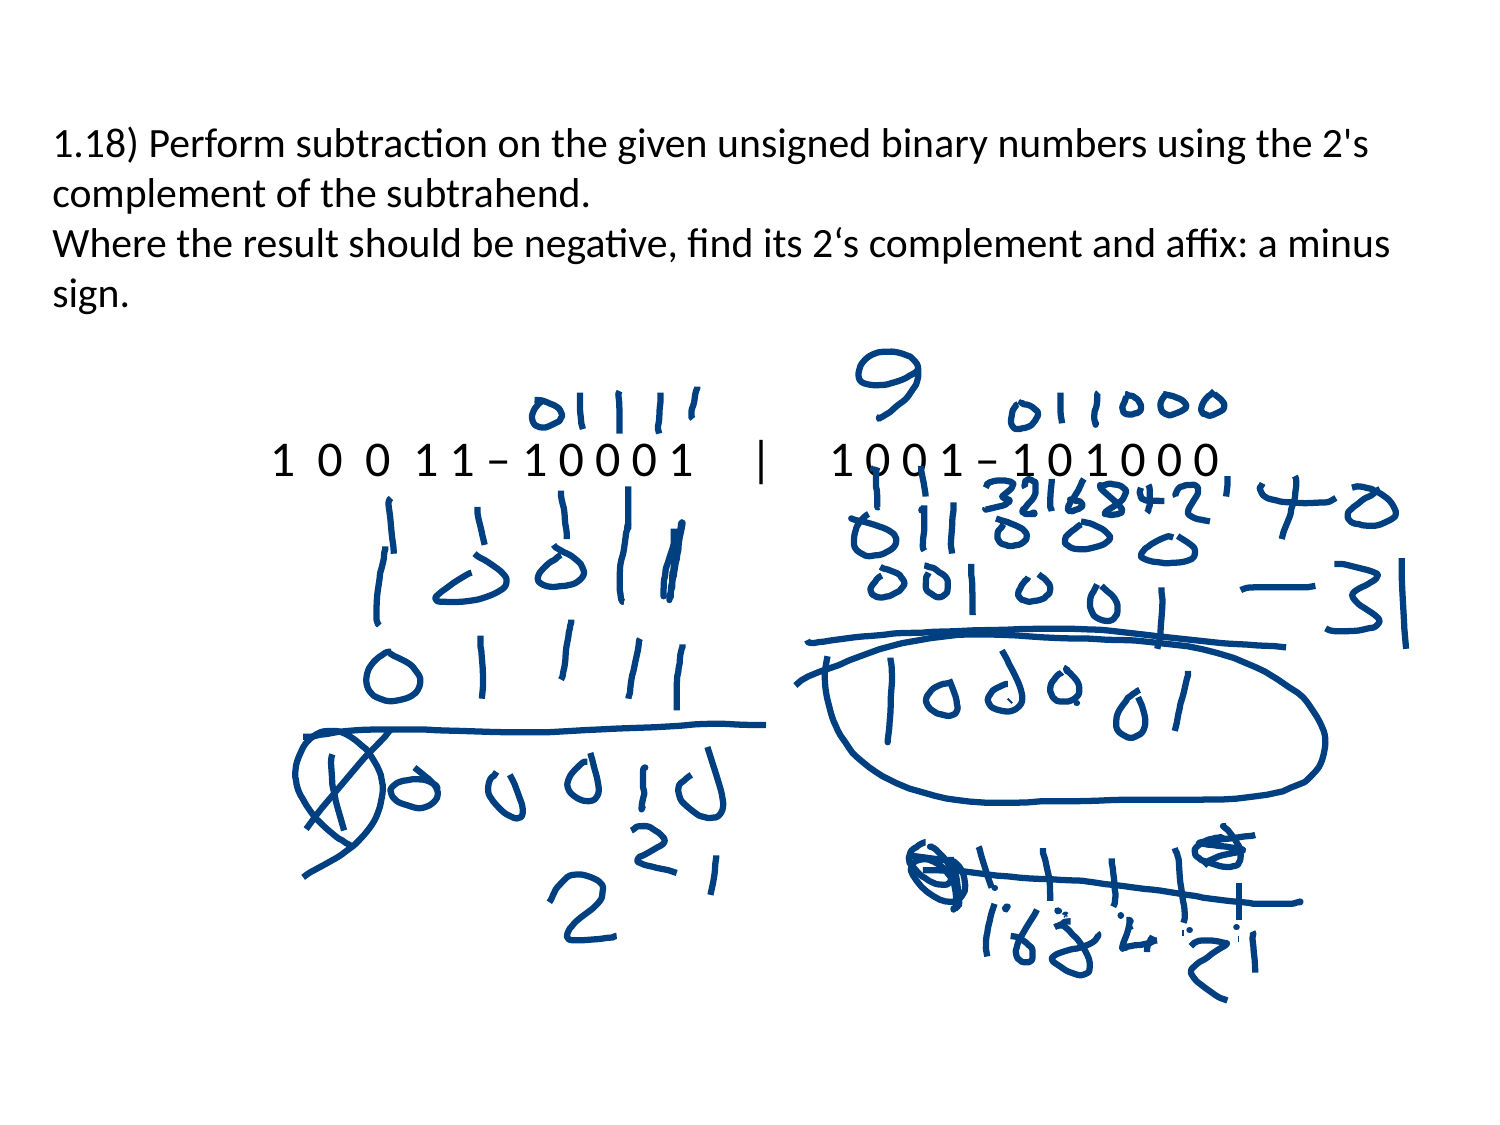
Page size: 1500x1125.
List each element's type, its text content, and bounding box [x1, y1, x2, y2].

text_box [536, 544, 585, 588]
text_box [950, 502, 955, 554]
text_box [627, 638, 641, 699]
text_box [1158, 587, 1164, 635]
text_box [387, 497, 395, 554]
text_box [479, 635, 484, 699]
text_box [1093, 392, 1100, 426]
text_box [1146, 502, 1151, 514]
text_box [434, 553, 508, 603]
text_box [1112, 887, 1117, 908]
text_box [1225, 476, 1229, 497]
text_box [1010, 400, 1039, 430]
text_box [1121, 919, 1158, 950]
text_box [1174, 484, 1211, 523]
text_box [566, 752, 600, 802]
text_box [1121, 393, 1142, 416]
text_box [1346, 485, 1397, 527]
text_box [375, 546, 386, 626]
text_box [794, 633, 1327, 804]
text_box [1173, 847, 1183, 892]
text_box [1259, 483, 1337, 504]
text_box [560, 490, 568, 540]
text_box [389, 722, 767, 735]
text_box [850, 513, 898, 557]
text_box [1209, 852, 1242, 868]
text_box [924, 564, 949, 599]
text_box [970, 563, 974, 616]
text_box [1021, 478, 1037, 515]
text_box [476, 506, 486, 546]
text_box [657, 392, 662, 434]
text_box [1200, 390, 1226, 417]
text_box [560, 619, 572, 680]
text_box [709, 855, 717, 896]
text_box [1017, 573, 1051, 603]
text_box [618, 529, 629, 603]
text_box [1292, 475, 1298, 490]
text_box [1051, 923, 1100, 977]
text_box [548, 873, 617, 942]
text_box [920, 465, 927, 497]
text_box [995, 517, 1028, 547]
text_box [579, 392, 584, 430]
text_box [1042, 848, 1050, 878]
text_box [1059, 392, 1063, 424]
text_box [1138, 487, 1165, 502]
text_box [487, 771, 524, 820]
text_box [531, 399, 563, 429]
text_box [1067, 478, 1085, 512]
text_box [690, 386, 698, 420]
text_box [1190, 939, 1228, 1002]
text_box [1089, 584, 1119, 622]
text_box [1140, 535, 1196, 564]
text_box [985, 903, 996, 957]
text_box [977, 846, 988, 873]
text_box [294, 730, 369, 817]
text_box [1205, 825, 1235, 840]
text_box 1.18) Perform subtraction on the given unsigned binary numbers using the 2's complement of the subtrahend. Where the result should be negative, find its 2‘s complement and affix: a minus sign. 1 0 0 1 1 – 1 0 0 0 1 | 1 0 0 1 – 1 0 1 0 0 0 [37, 108, 1475, 554]
text_box [857, 350, 920, 420]
text_box [806, 627, 1287, 649]
text_box [986, 876, 992, 888]
text_box [389, 766, 439, 809]
text_box [909, 854, 966, 911]
text_box [1047, 881, 1051, 901]
text_box [341, 728, 390, 736]
text_box [631, 825, 677, 874]
text_box [1054, 920, 1071, 928]
text_box [305, 728, 392, 830]
text_box [935, 860, 950, 869]
text_box [1049, 478, 1053, 512]
text_box [668, 521, 684, 601]
text_box [1280, 504, 1294, 540]
text_box [626, 486, 630, 530]
text_box [1198, 834, 1256, 867]
text_box [1111, 858, 1116, 884]
text_box [365, 651, 422, 702]
text_box [677, 746, 724, 819]
text_box [1325, 563, 1381, 633]
text_box [1240, 585, 1316, 591]
text_box [984, 479, 1015, 511]
text_box [1064, 520, 1111, 550]
text_box [1010, 909, 1038, 964]
text_box [963, 870, 1302, 905]
text_box [1159, 393, 1187, 417]
text_box [1251, 931, 1257, 973]
text_box [875, 467, 880, 509]
text_box [869, 566, 906, 599]
text_box [640, 766, 647, 811]
text_box [1193, 844, 1230, 863]
text_box [922, 505, 926, 552]
text_box [302, 754, 384, 878]
text_box [617, 390, 621, 434]
text_box [1099, 482, 1127, 516]
text_box [908, 841, 944, 865]
text_box [676, 644, 684, 711]
text_box [1180, 895, 1186, 924]
text_box [662, 528, 675, 598]
text_box [1401, 558, 1407, 649]
